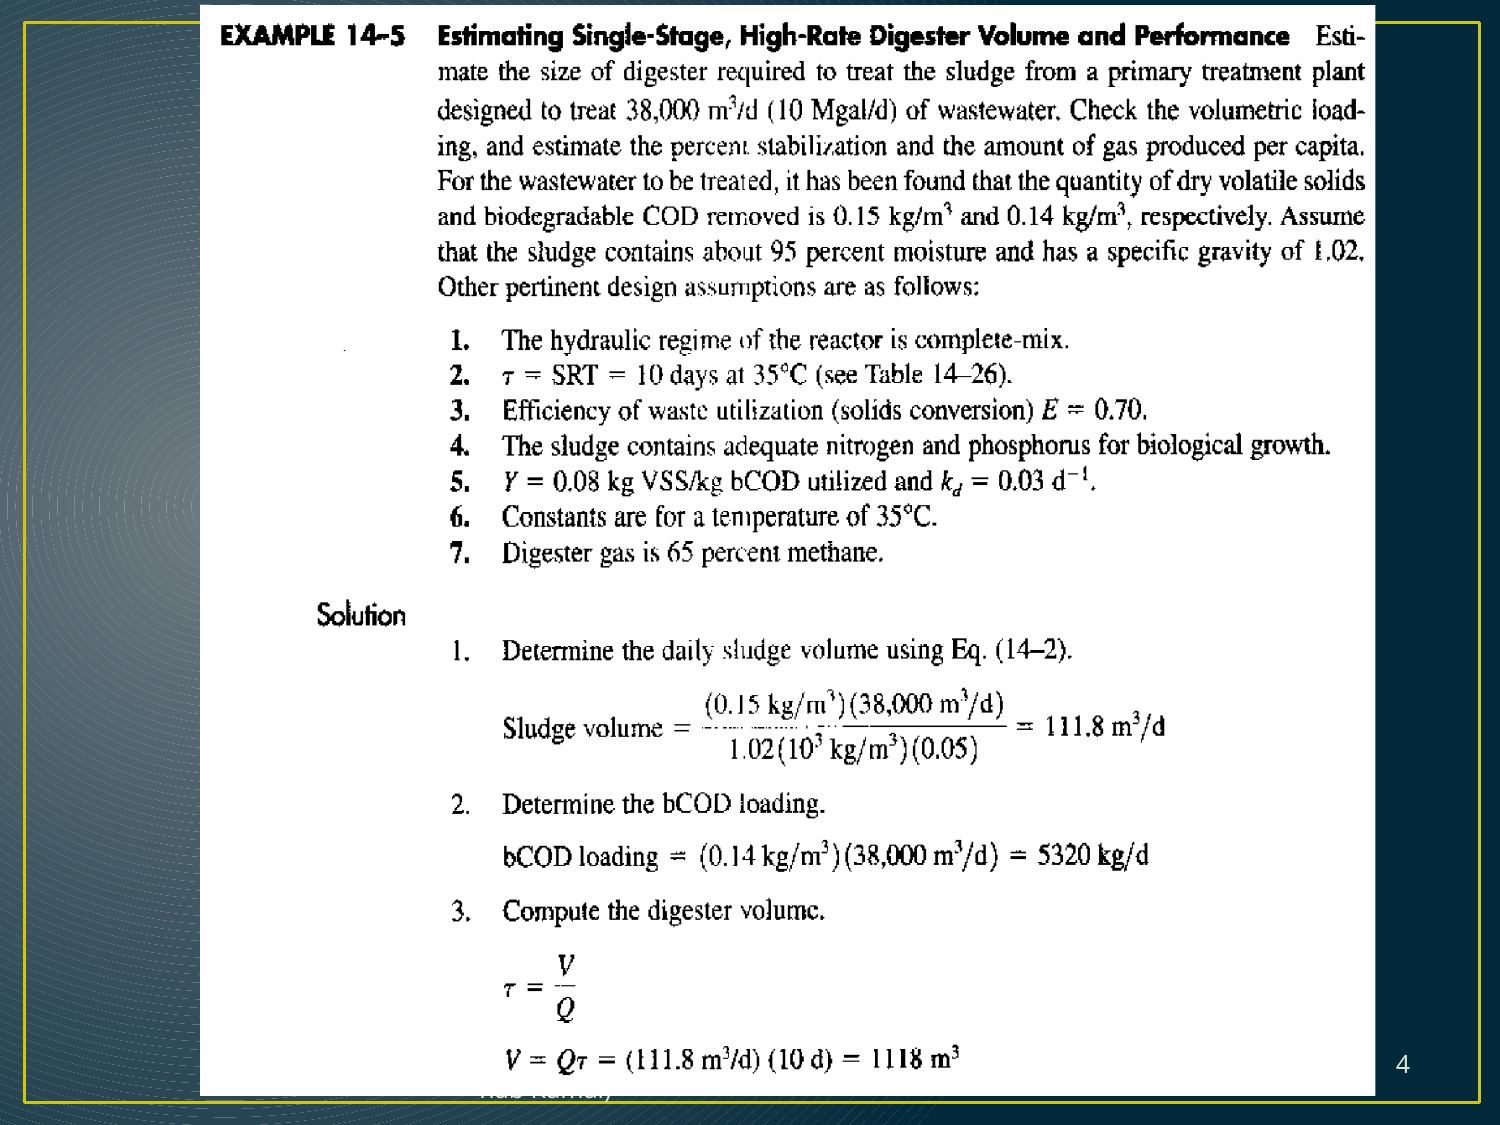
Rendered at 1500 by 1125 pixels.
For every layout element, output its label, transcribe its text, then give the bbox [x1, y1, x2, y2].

picture [199, 0, 1376, 1096]
picture [889, 1104, 901, 1109]
slide_number 4 [1384, 1035, 1425, 1096]
